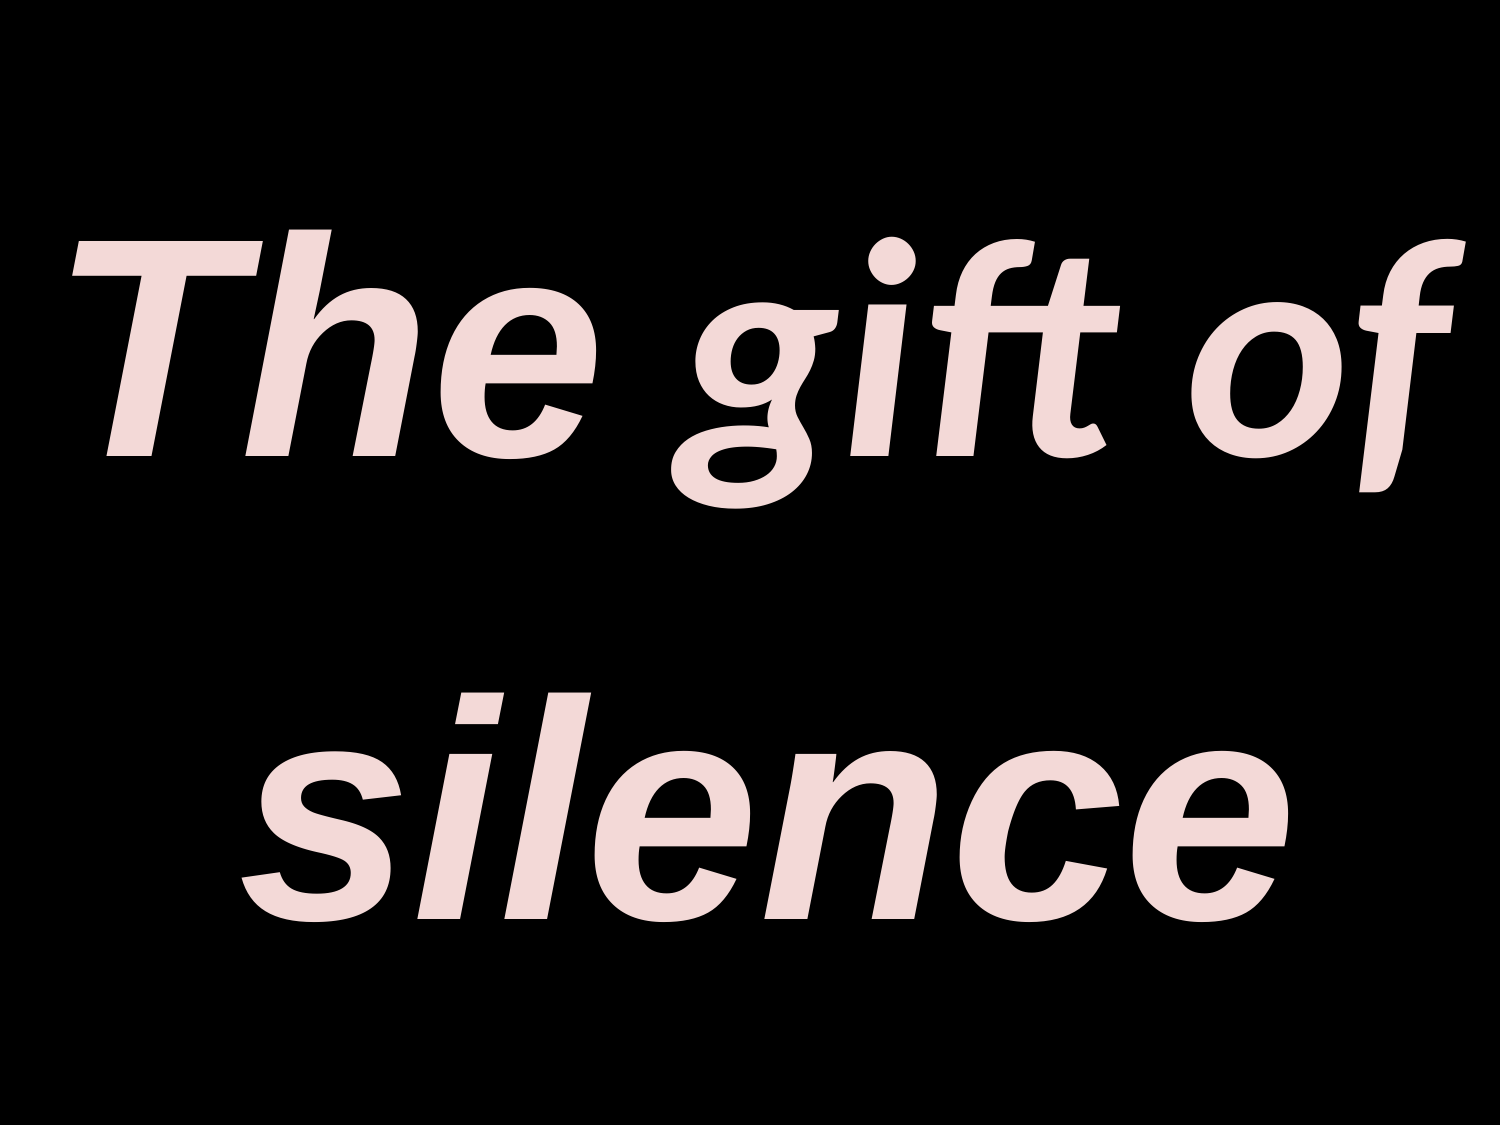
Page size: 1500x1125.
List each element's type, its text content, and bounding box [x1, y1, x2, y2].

text_box silence [199, 599, 1338, 990]
title The gift of [0, 412, 1500, 626]
